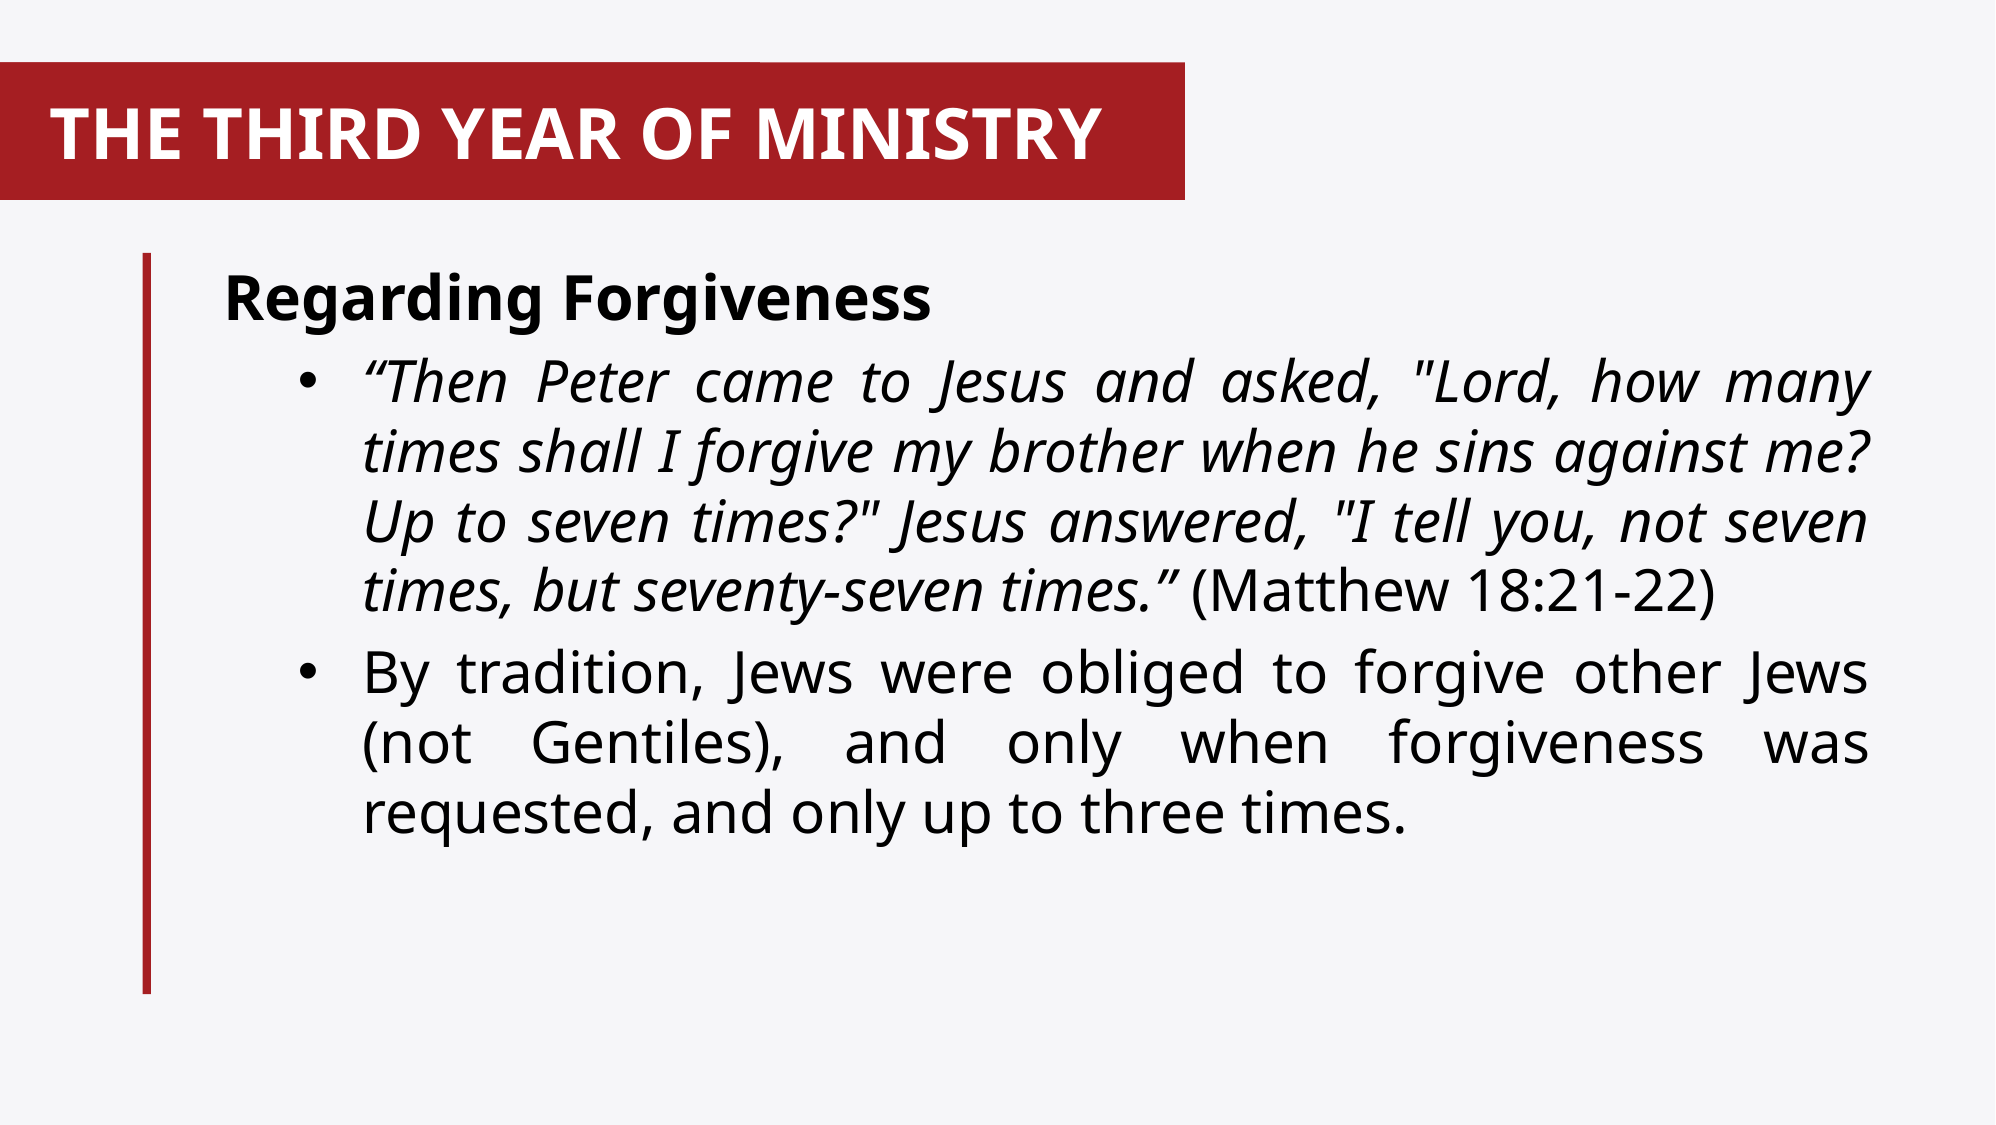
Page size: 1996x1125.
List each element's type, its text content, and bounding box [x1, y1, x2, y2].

subtitle Regarding Forgiveness “Then Peter came to Jesus and asked, "Lord, how many times shall I forgive my brother when he sins against me? Up to seven times?" Jesus answered, "I tell you, not seven times, but seventy-seven times.” (Matthew 18:21-22) By tradition, Jews were obliged to forgive other Jews (not Gentiles), and only when forgiveness was requested, and only up to three times. [197, 249, 1885, 1125]
text_box THE THIRD YEAR OF MINISTRY [0, 62, 1185, 200]
